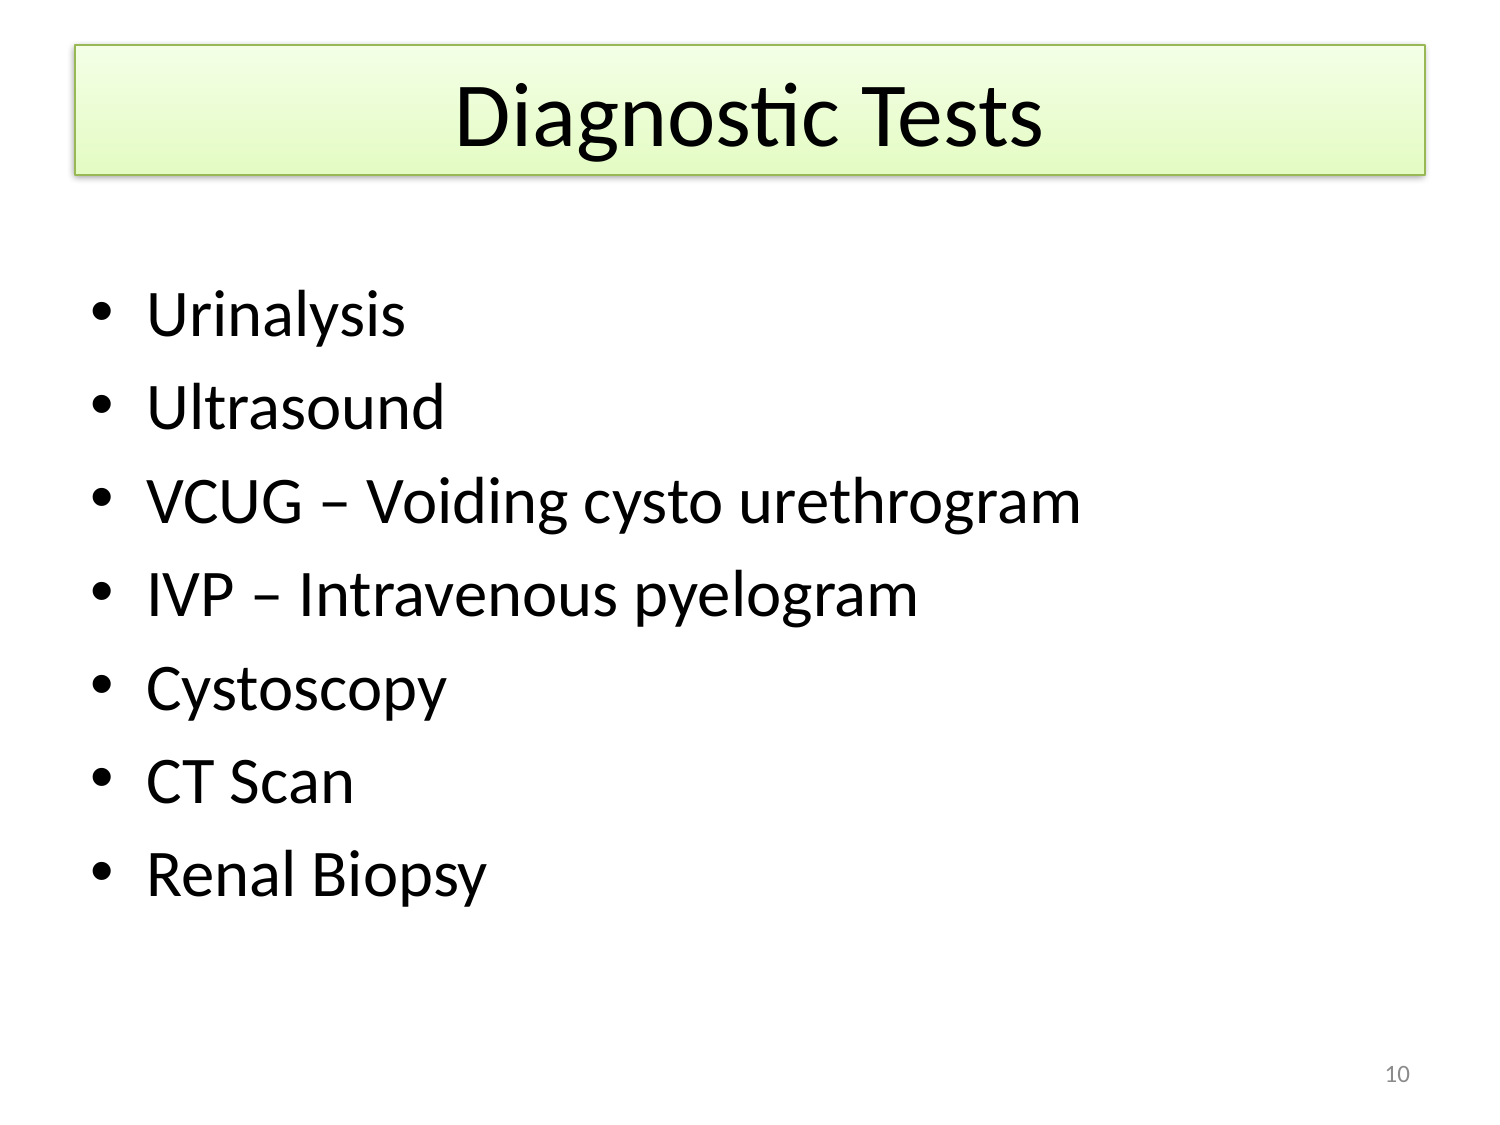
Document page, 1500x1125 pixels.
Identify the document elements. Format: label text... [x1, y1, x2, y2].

list Urinalysis Ultrasound VCUG – Voiding cysto urethrogram IVP – Intravenous pyelogram Cystoscopy CT Scan Renal Biopsy [75, 262, 1425, 1005]
title Diagnostic Tests [74, 44, 1426, 176]
slide_number 10 [1074, 1042, 1425, 1103]
